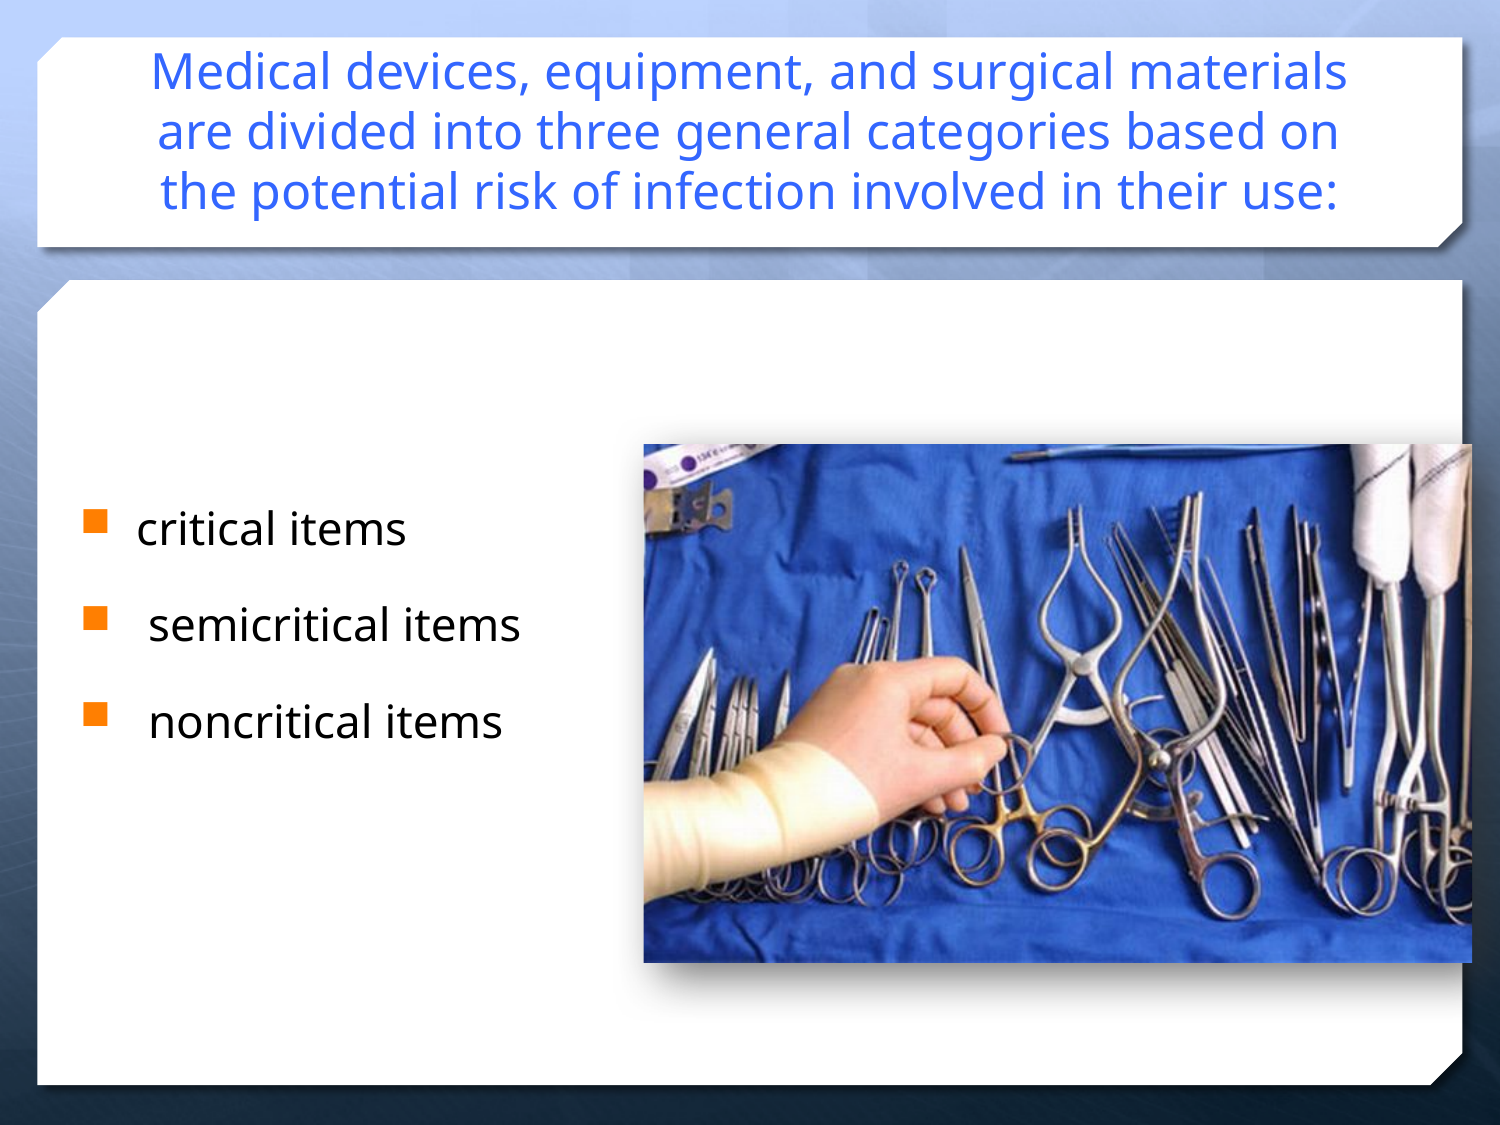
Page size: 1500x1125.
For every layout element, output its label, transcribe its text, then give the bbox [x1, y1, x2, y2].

picture [643, 443, 1473, 964]
title Medical devices, equipment, and surgical materials are divided into three general categories based on the potential risk of infection involved in their use: [127, 99, 1372, 288]
list critical items semicritical items noncritical items [64, 491, 703, 1125]
